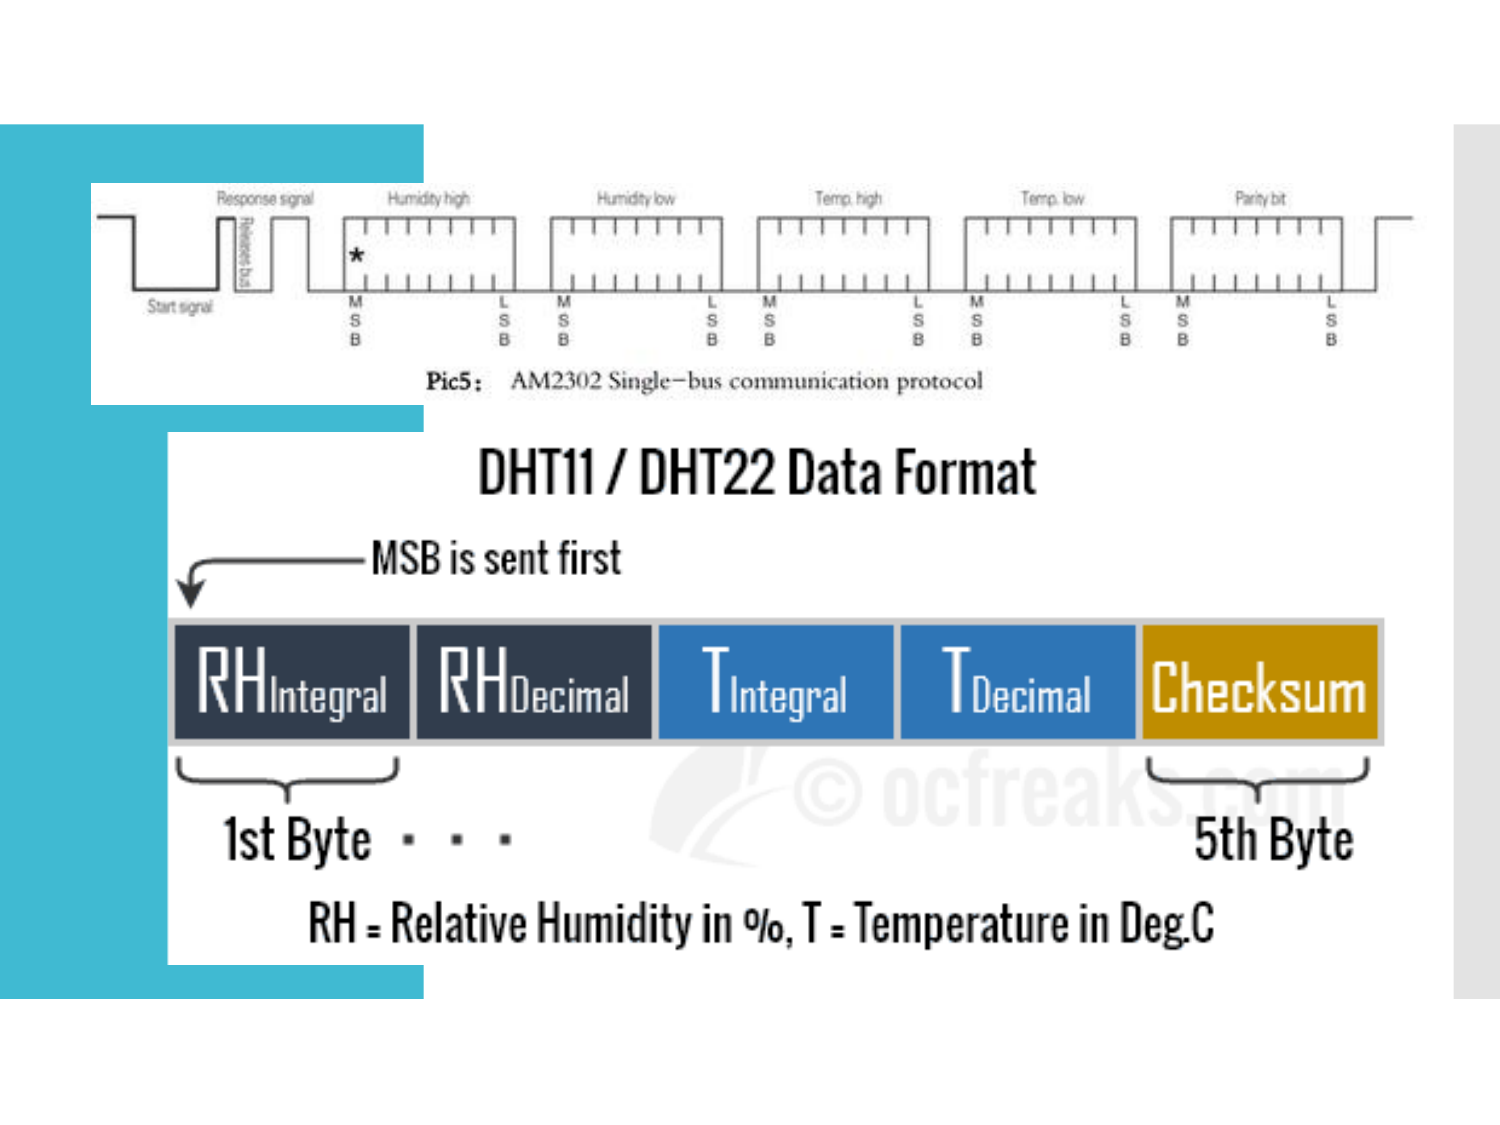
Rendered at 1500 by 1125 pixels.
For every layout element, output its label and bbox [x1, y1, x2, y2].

picture [166, 431, 1388, 965]
picture [91, 183, 1427, 406]
